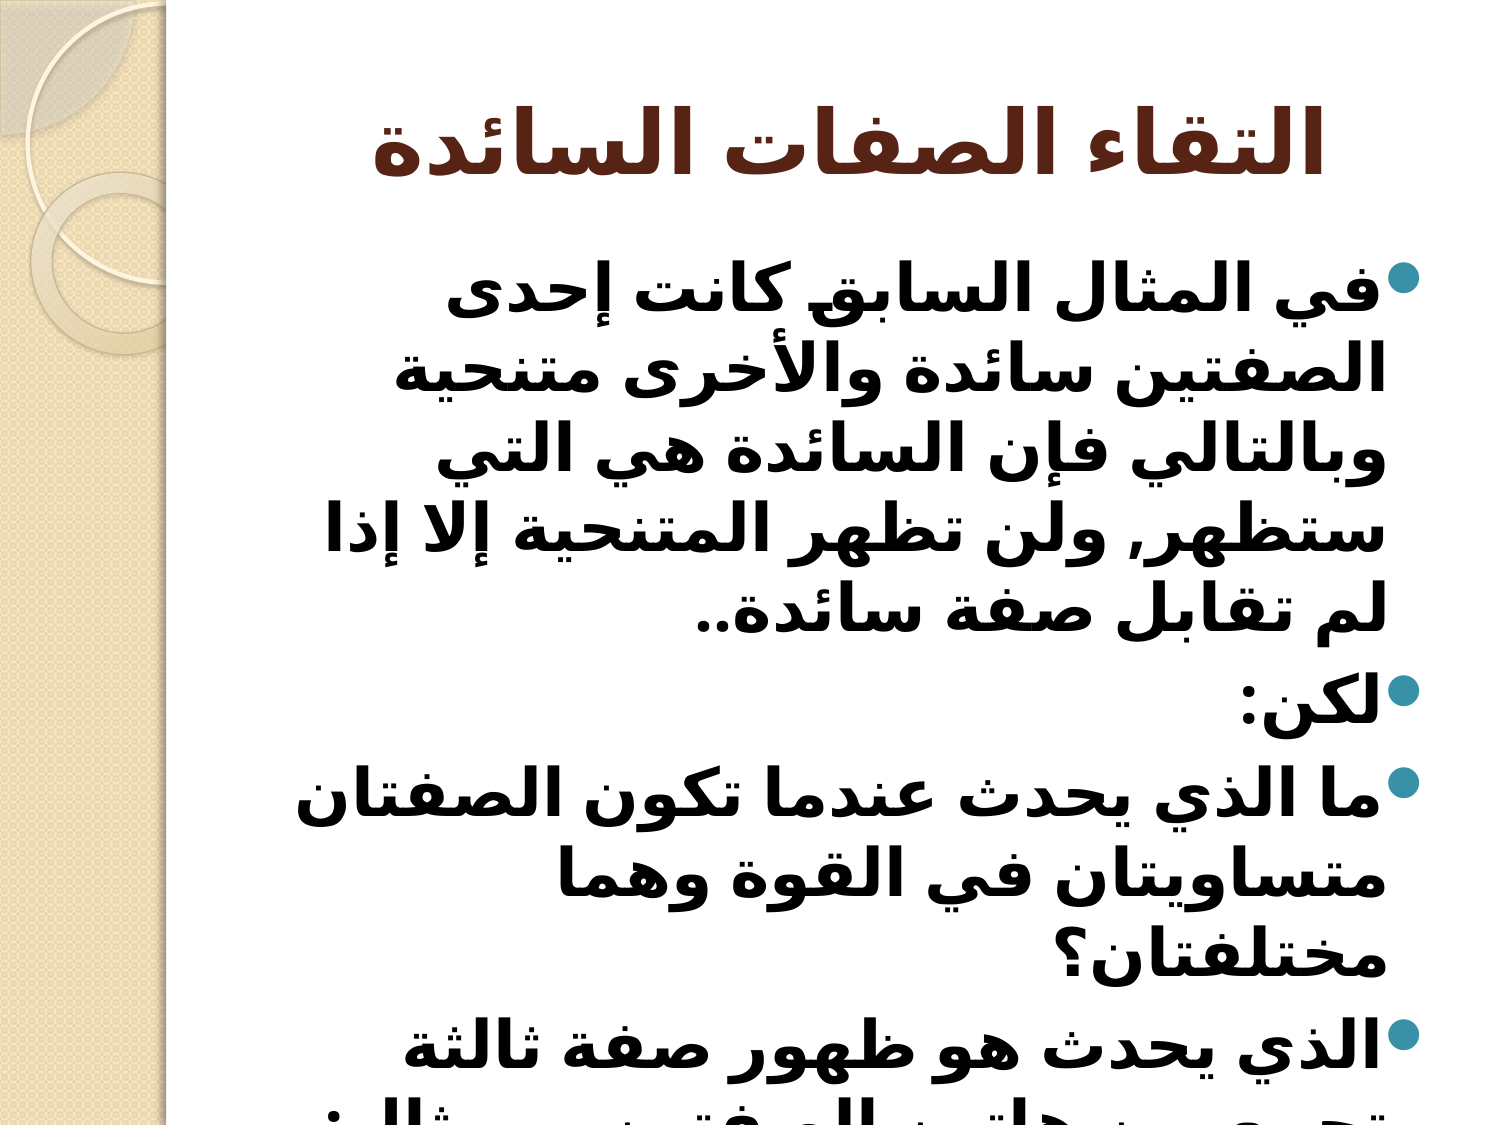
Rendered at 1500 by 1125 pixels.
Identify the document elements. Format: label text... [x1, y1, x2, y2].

title التقاء الصفات السائدة [235, 45, 1466, 233]
list في المثال السابق كانت إحدى الصفتين سائدة والأخرى متنحية وبالتالي فإن السائدة هي التي ستظهر, ولن تظهر المتنحية إلا إذا لم تقابل صفة سائدة.. لكن: ما الذي يحدث عندما تكون الصفتان متساويتان في القوة وهما مختلفتان؟ الذي يحدث هو ظهور صفة ثالثة تجمع بين هاتين الصفتين.. مثال: فصائل الدم.. [235, 237, 1466, 1025]
